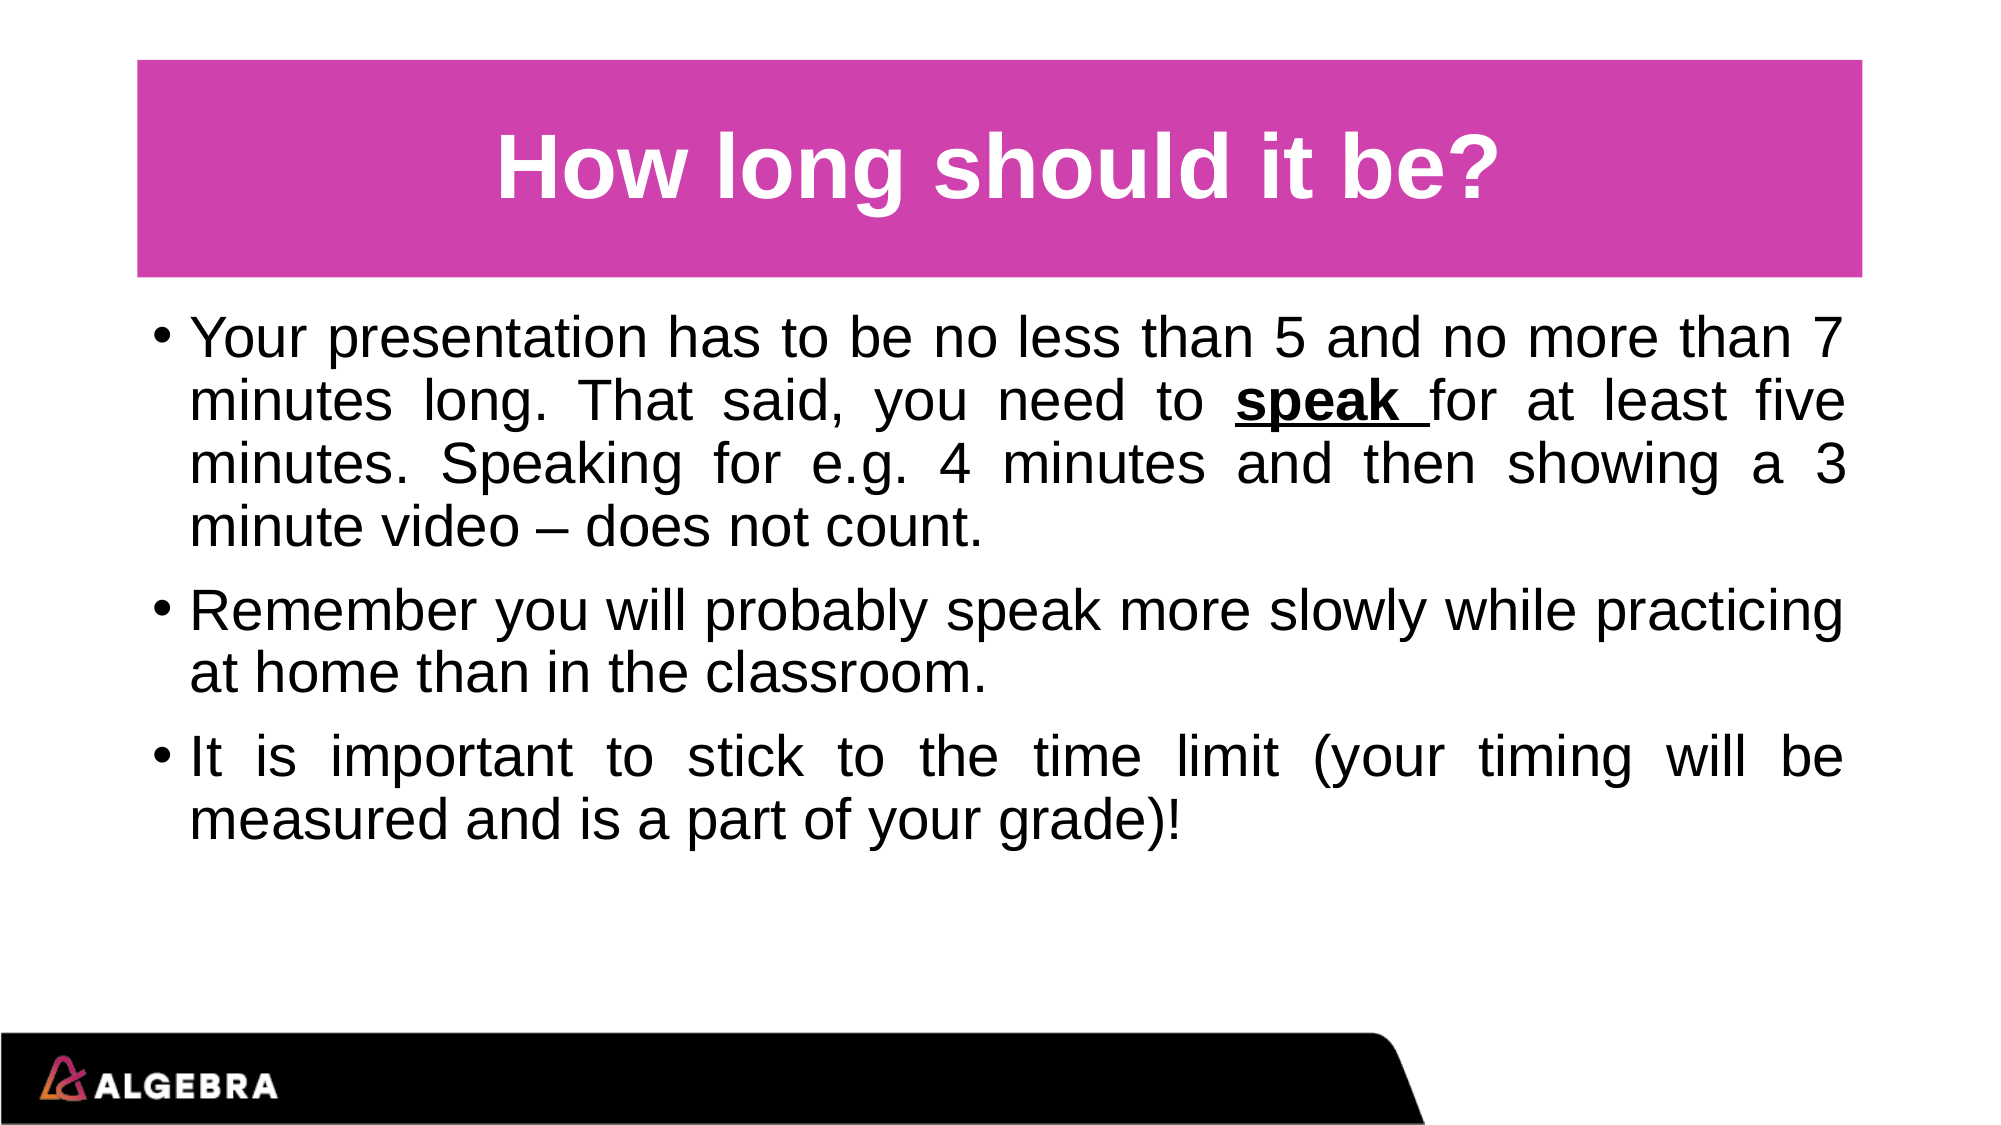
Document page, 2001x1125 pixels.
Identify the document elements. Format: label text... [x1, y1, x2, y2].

title How long should it be? [137, 59, 1863, 278]
list Your presentation has to be no less than 5 and no more than 7 minutes long. That said, you need to speak for at least five minutes. Speaking for e.g. 4 minutes and then showing a 3 minute video – does not count. Remember you will probably speak more slowly while practicing at home than in the classroom. It is important to stick to the time limit (your timing will be measured and is a part of your grade)! [137, 299, 1863, 1014]
picture [0, 1032, 1425, 1125]
